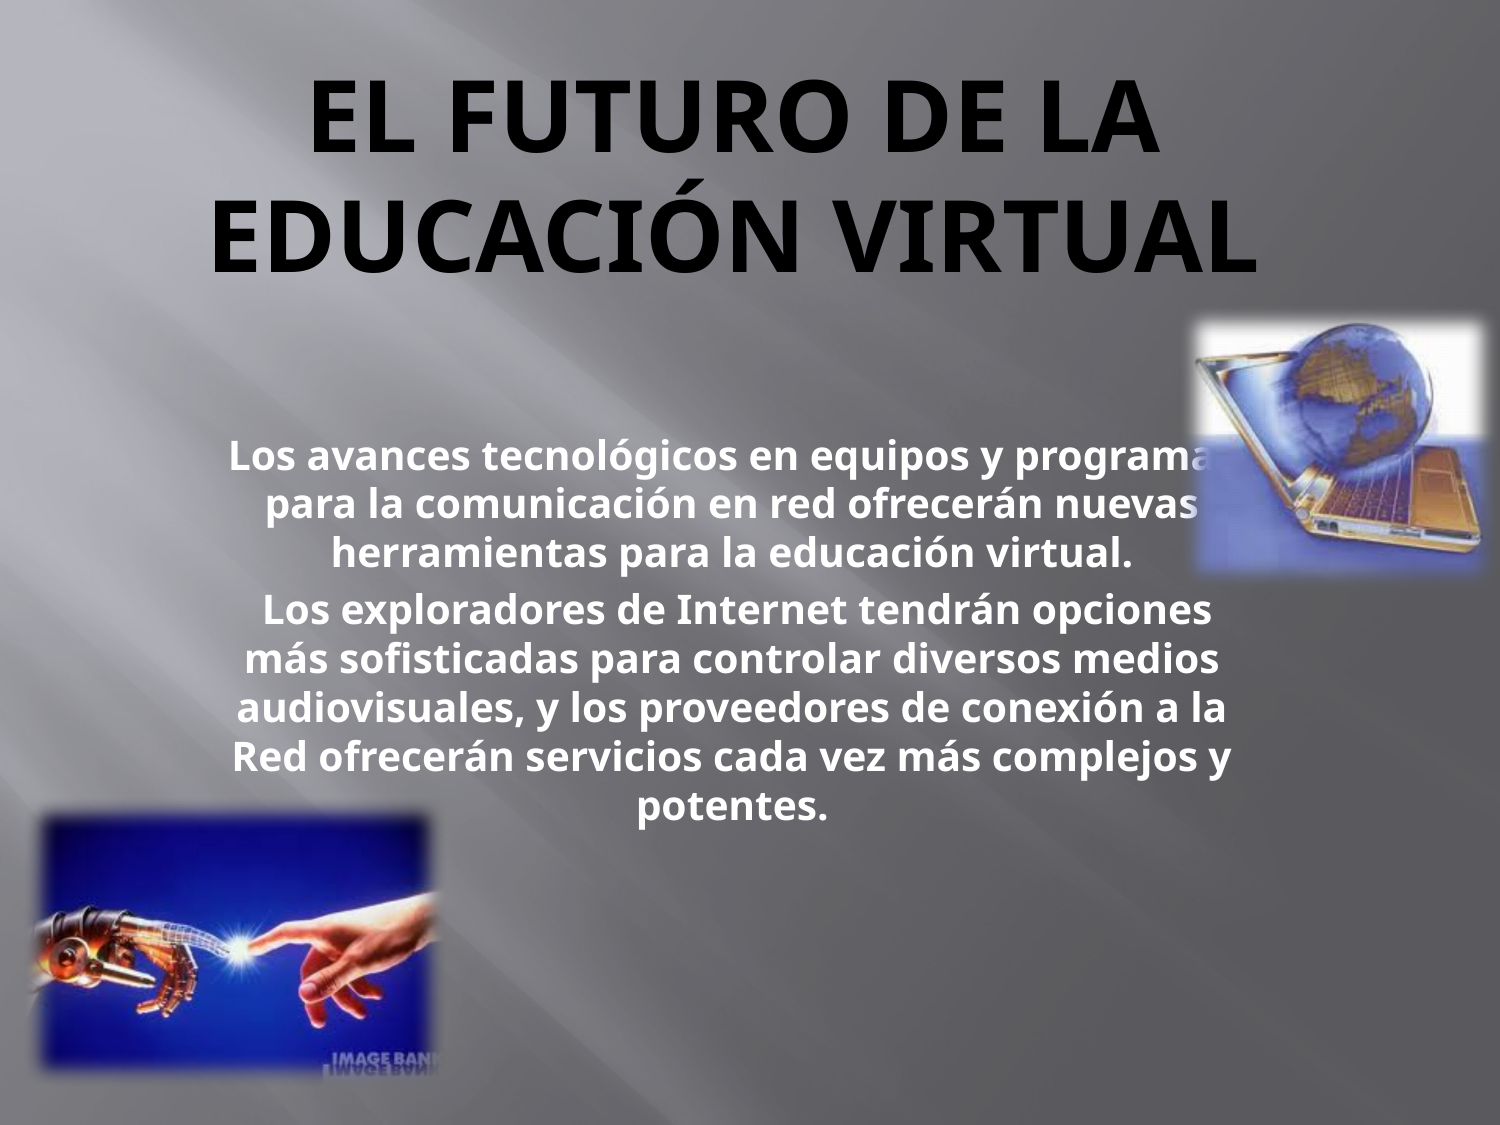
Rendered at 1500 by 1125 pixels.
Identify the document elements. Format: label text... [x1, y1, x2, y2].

picture [1177, 304, 1500, 591]
subtitle Los avances tecnológicos en equipos y programas para la comunicación en red ofrecerán nuevas herramientas para la educación virtual. Los exploradores de Internet tendrán opciones más sofisticadas para controlar diversos medios audiovisuales, y los proveedores de conexión a la Red ofrecerán servicios cada vez más complejos y potentes. [210, 421, 1254, 879]
title El futuro de la educación virtual [58, 46, 1409, 293]
picture [23, 796, 448, 1088]
